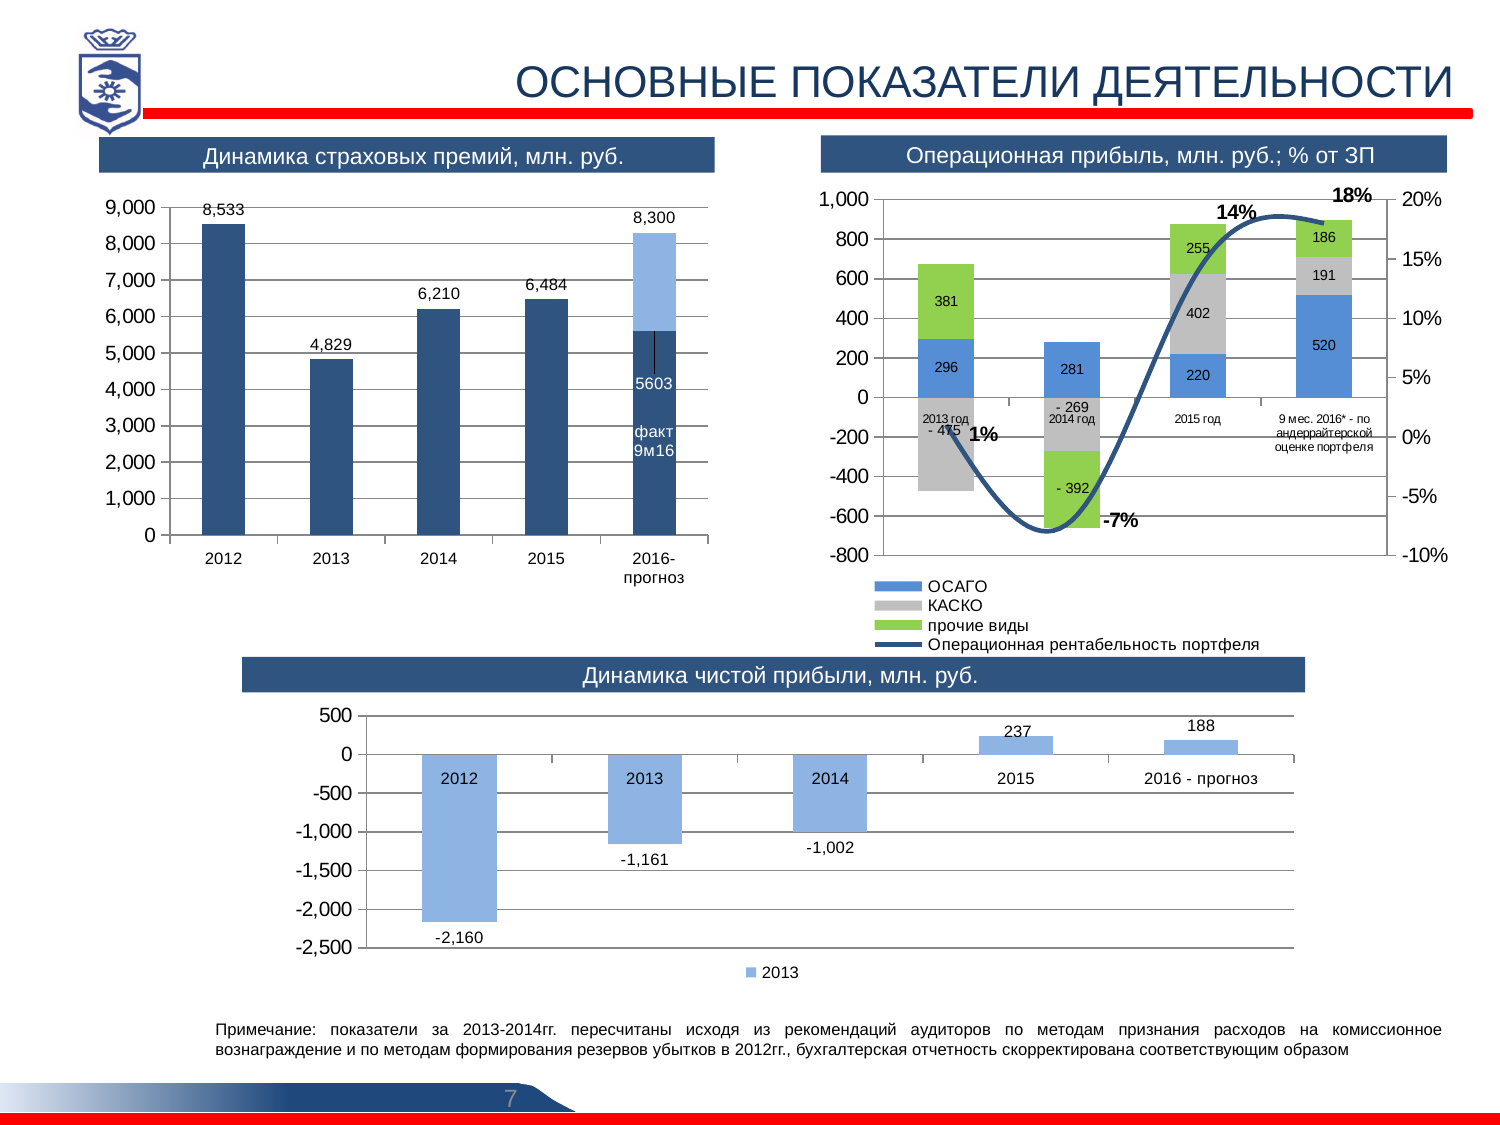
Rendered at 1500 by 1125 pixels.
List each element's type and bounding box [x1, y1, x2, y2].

chart [240, 703, 1306, 988]
chart [96, 184, 715, 588]
chart [802, 172, 1457, 658]
text_box [0, 26, 1500, 1125]
